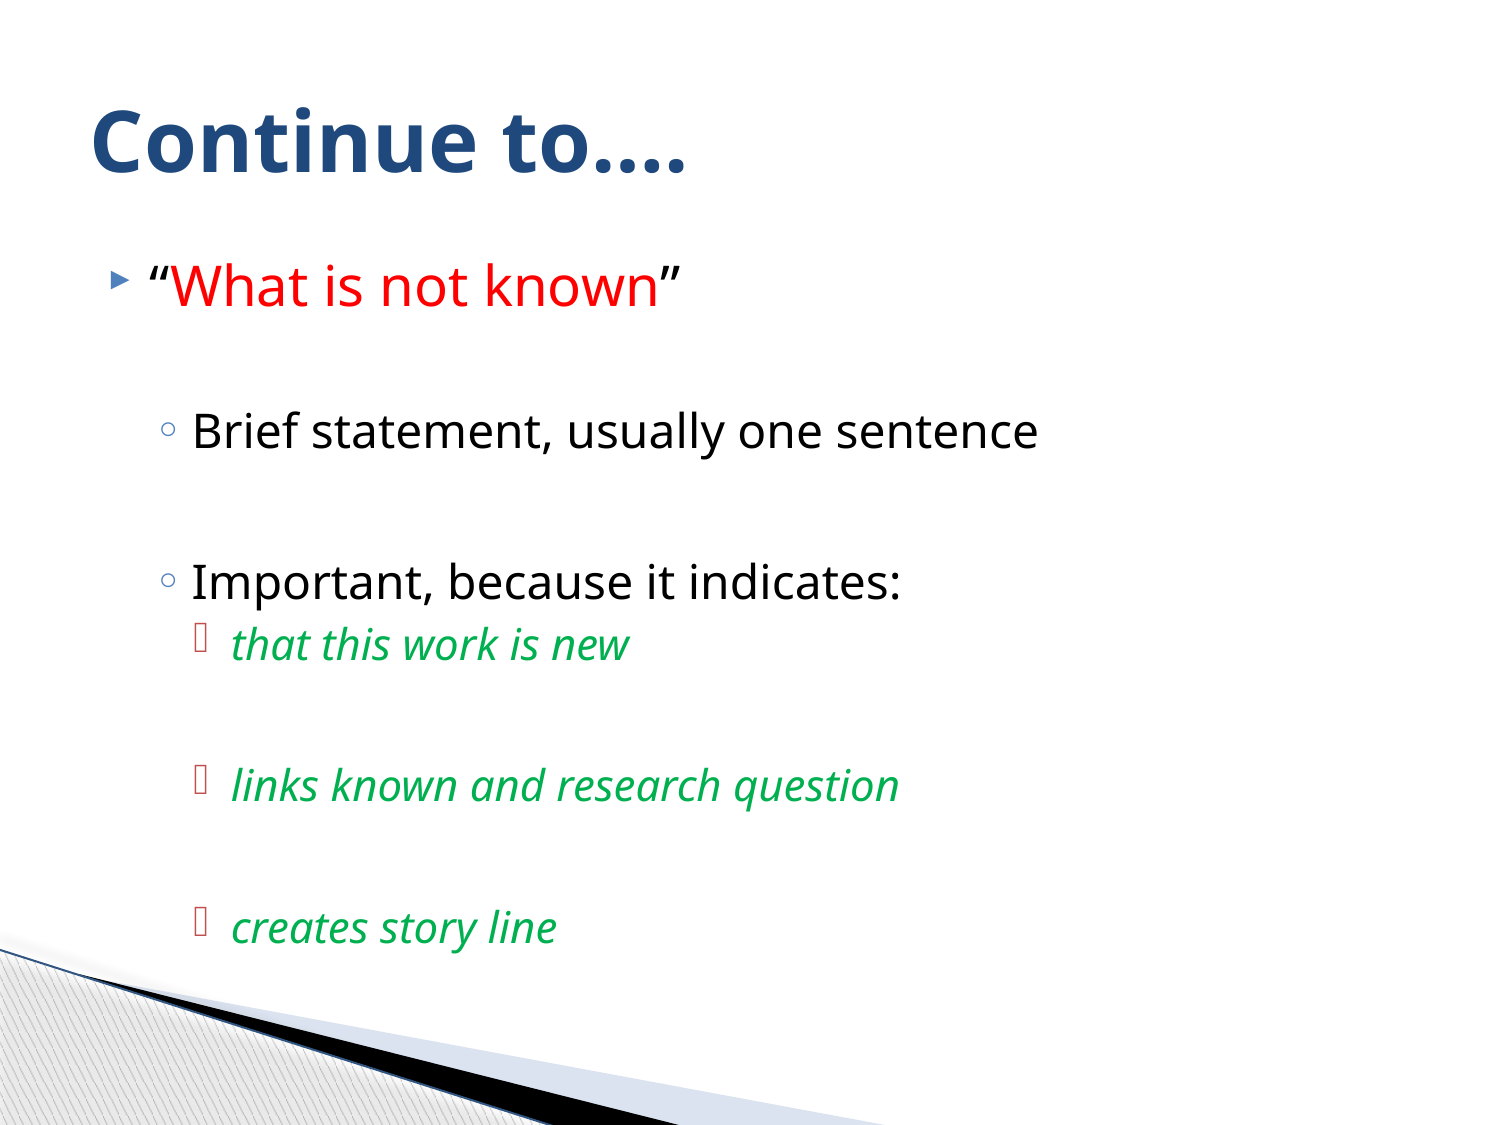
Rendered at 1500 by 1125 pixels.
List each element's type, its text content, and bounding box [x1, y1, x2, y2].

list “What is not known” Brief statement, usually one sentence Important, because it indicates: that this work is new links known and research question creates story line [75, 243, 1425, 986]
title Continue to…. [75, 45, 1425, 233]
